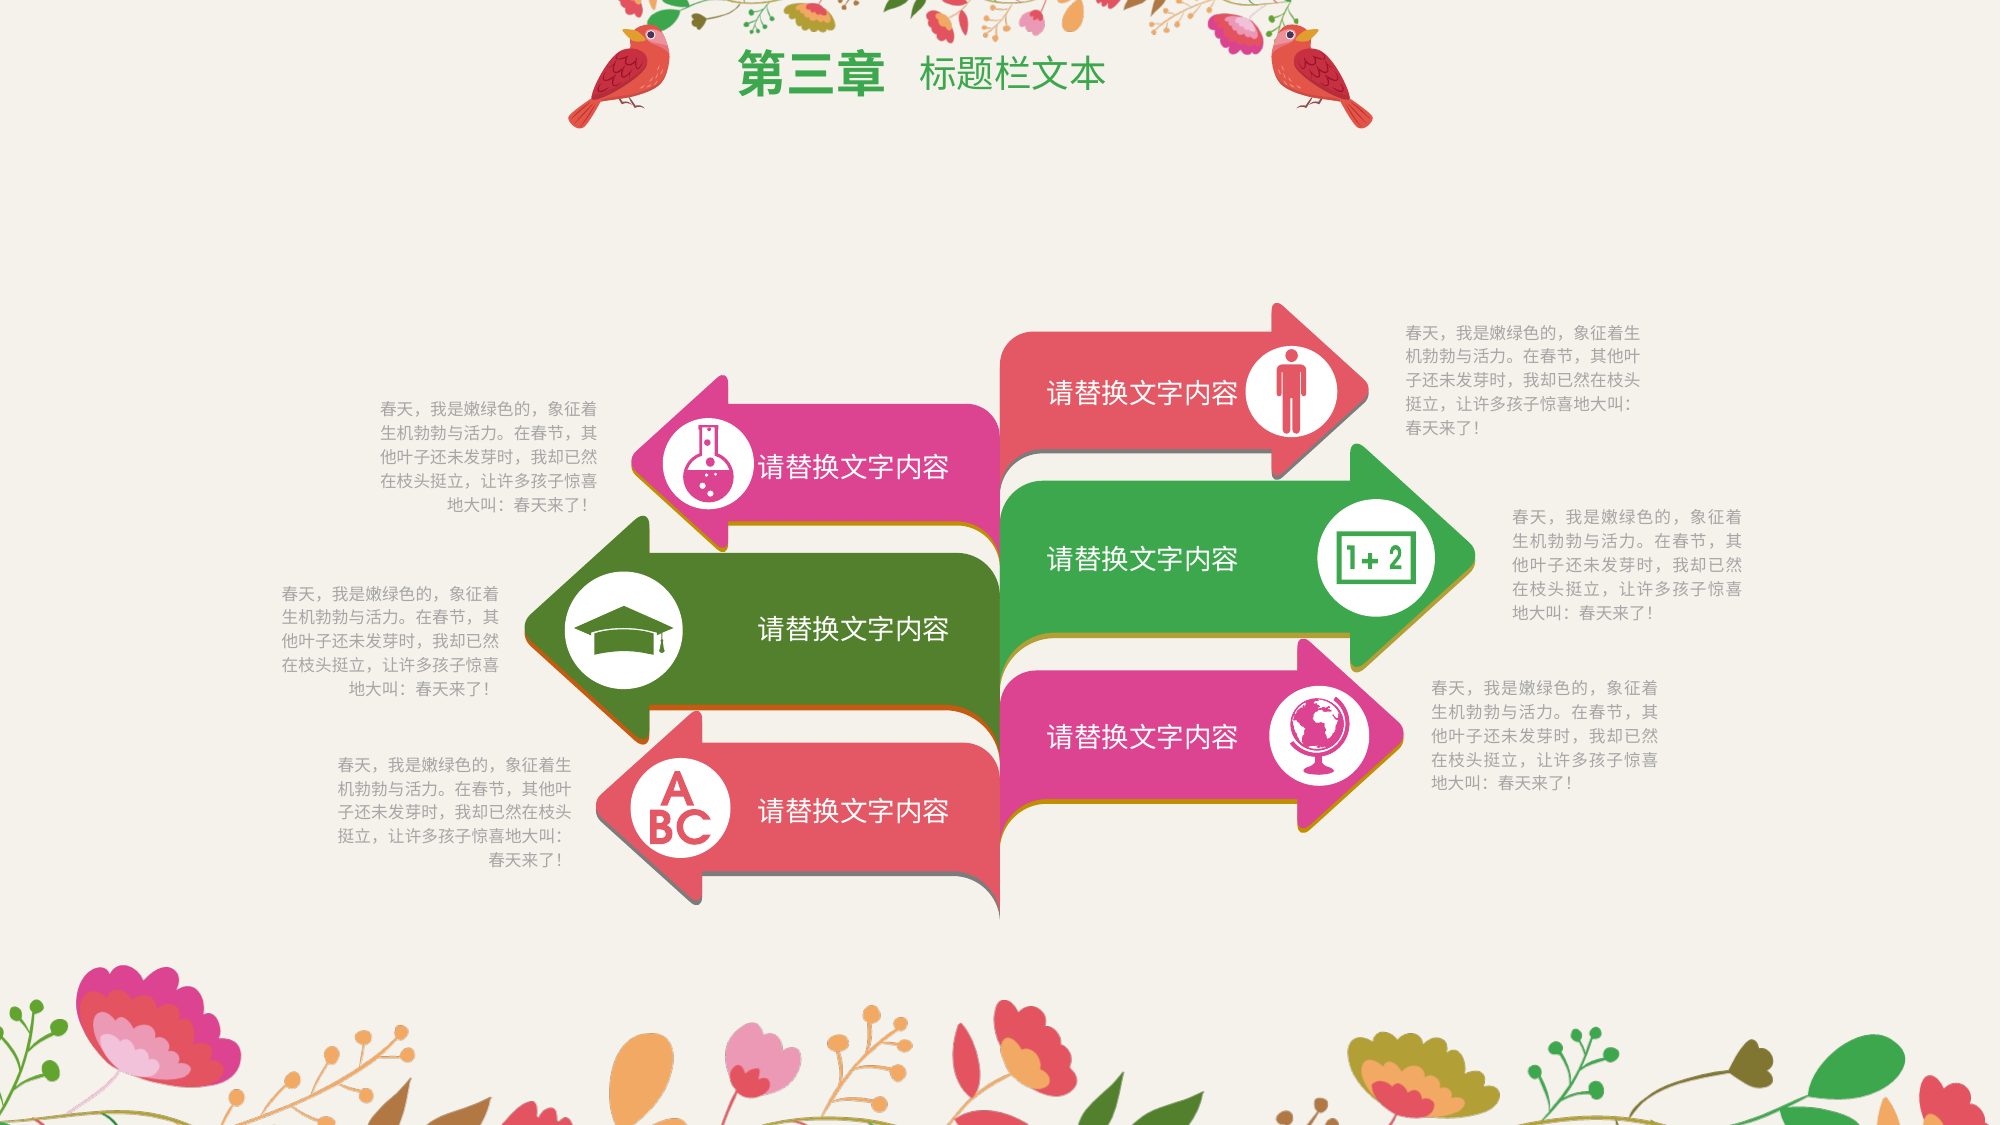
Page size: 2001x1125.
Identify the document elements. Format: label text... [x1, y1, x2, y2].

text_box 春天，我是嫩绿色的，象征着生机勃勃与活力。在春节，其他叶子还未发芽时，我却已然在枝头挺立，让许多孩子惊喜地大叫：春天来了！ [247, 569, 520, 709]
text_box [564, 571, 683, 690]
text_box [630, 757, 731, 858]
text_box 春天，我是嫩绿色的，象征着生机勃勃与活力。在春节，其他叶子还未发芽时，我却已然在枝头挺立，让许多孩子惊喜地大叫：春天来了！ [1411, 663, 1679, 804]
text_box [629, 372, 999, 512]
text_box 春天，我是嫩绿色的，象征着生机勃勃与活力。在春节，其他叶子还未发芽时，我却已然在枝头挺立，让许多孩子惊喜地大叫：春天来了！ [354, 385, 618, 525]
picture [616, 0, 1298, 55]
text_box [999, 300, 1371, 440]
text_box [999, 440, 1478, 690]
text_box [1269, 685, 1370, 786]
text_box 春天，我是嫩绿色的，象征着生机勃勃与活力。在春节，其他叶子还未发芽时，我却已然在枝头挺立，让许多孩子惊喜地大叫：春天来了！ [1385, 308, 1661, 448]
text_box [568, 23, 670, 131]
text_box 第三章 [722, 34, 902, 110]
text_box 标题栏文本 [904, 42, 1122, 103]
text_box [594, 762, 1000, 920]
text_box 春天，我是嫩绿色的，象征着生机勃勃与活力。在春节，其他叶子还未发芽时，我却已然在枝头挺立，让许多孩子惊喜地大叫：春天来了！ [302, 740, 593, 880]
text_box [522, 512, 999, 762]
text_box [662, 418, 754, 510]
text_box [1317, 499, 1435, 617]
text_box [1271, 23, 1373, 131]
picture [0, 965, 2000, 1125]
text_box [999, 690, 1406, 848]
text_box 春天，我是嫩绿色的，象征着生机勃勃与活力。在春节，其他叶子还未发芽时，我却已然在枝头挺立，让许多孩子惊喜地大叫：春天来了！ [1492, 492, 1763, 633]
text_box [1245, 345, 1338, 438]
